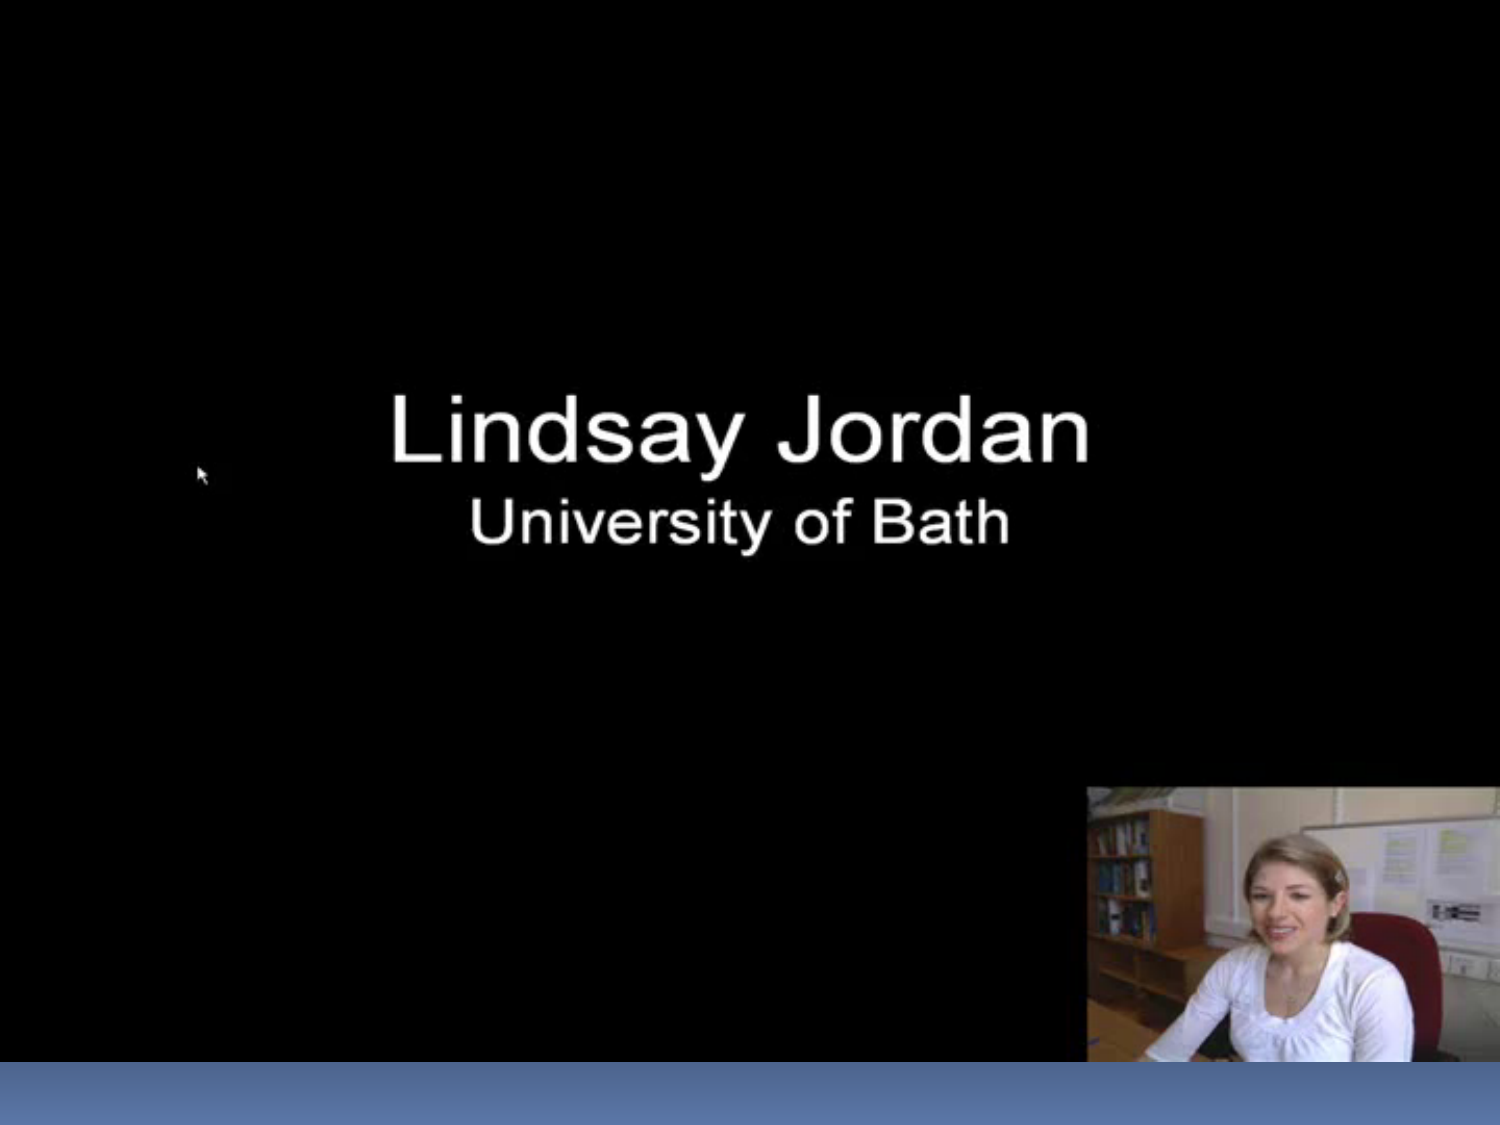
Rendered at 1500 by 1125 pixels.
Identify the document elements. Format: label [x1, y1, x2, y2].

text_box [0, 62, 1500, 1063]
